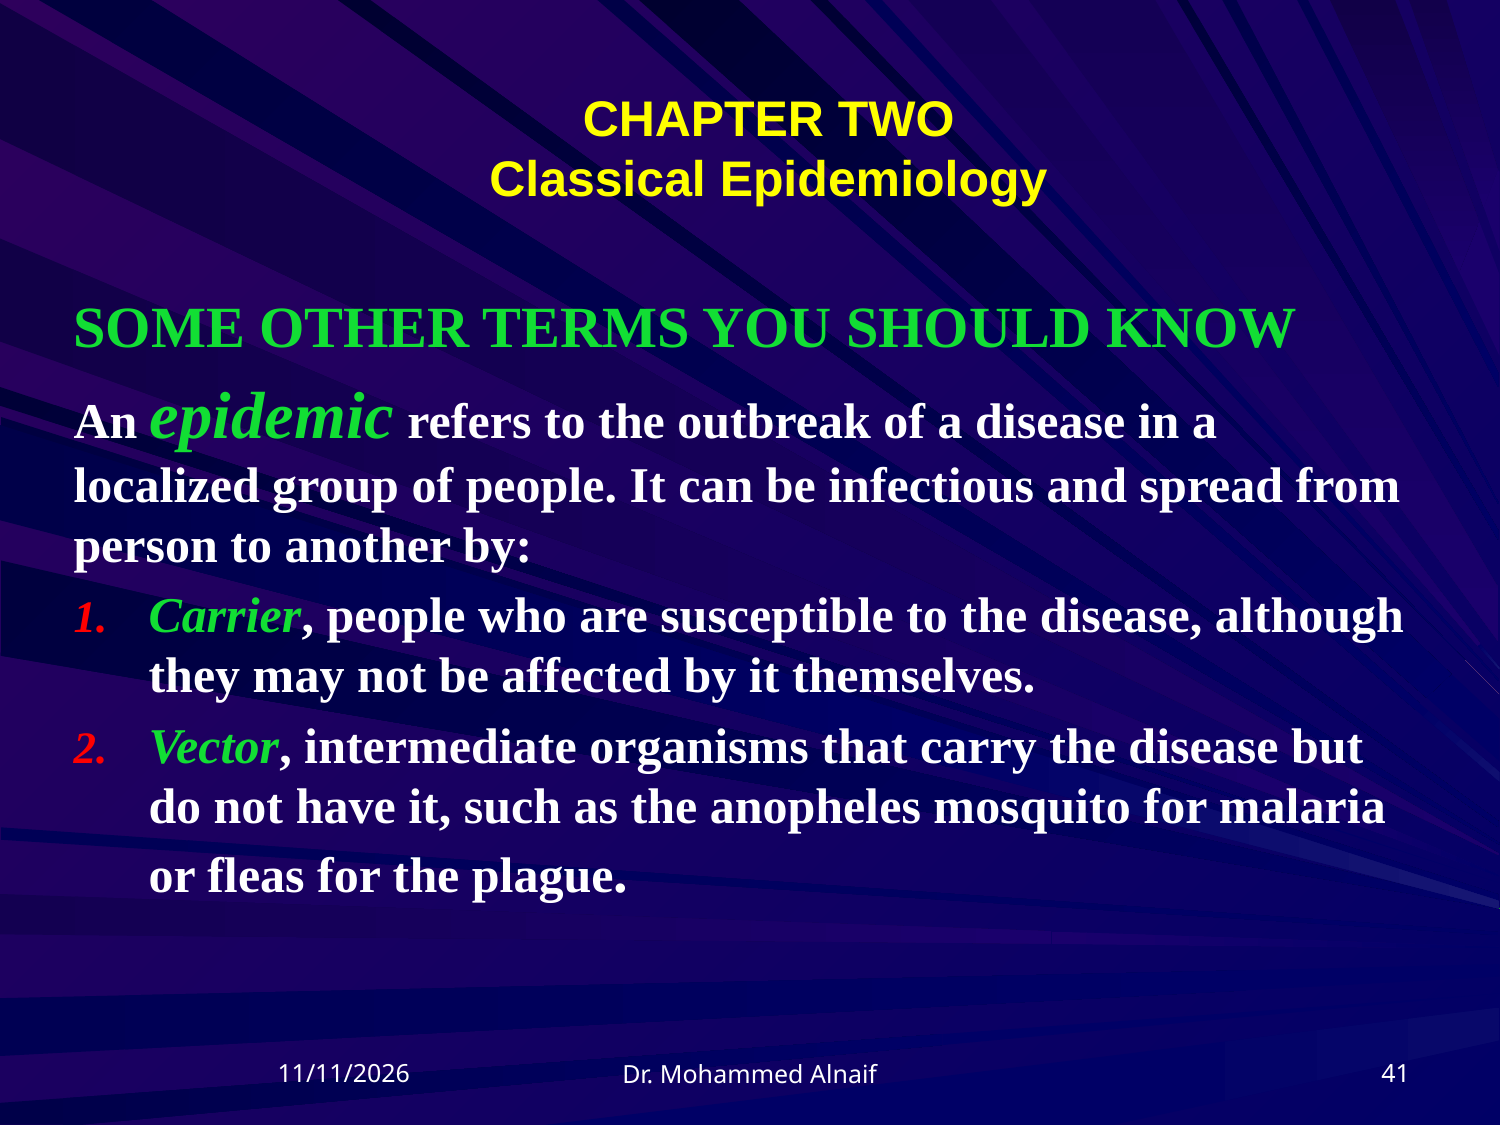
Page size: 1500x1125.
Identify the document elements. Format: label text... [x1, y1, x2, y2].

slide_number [74, 1023, 426, 1100]
footer Dr. Mohammed Alnaif [512, 1024, 988, 1101]
subtitle SOME OTHER TERMS YOU SHOULD KNOW An epidemic refers to the outbreak of a disease in a localized group of people. It can be infectious and spread from person to another by: Carrier, people who are susceptible to the disease, although they may not be affected by it themselves. Vector, intermediate organisms that carry the disease but do not have it, such as the anopheles mosquito for malaria or fleas for the plague. [58, 280, 1430, 926]
slide_number 41 [1074, 1023, 1426, 1100]
title CHAPTER TWO Classical Epidemiology [93, 23, 1444, 270]
